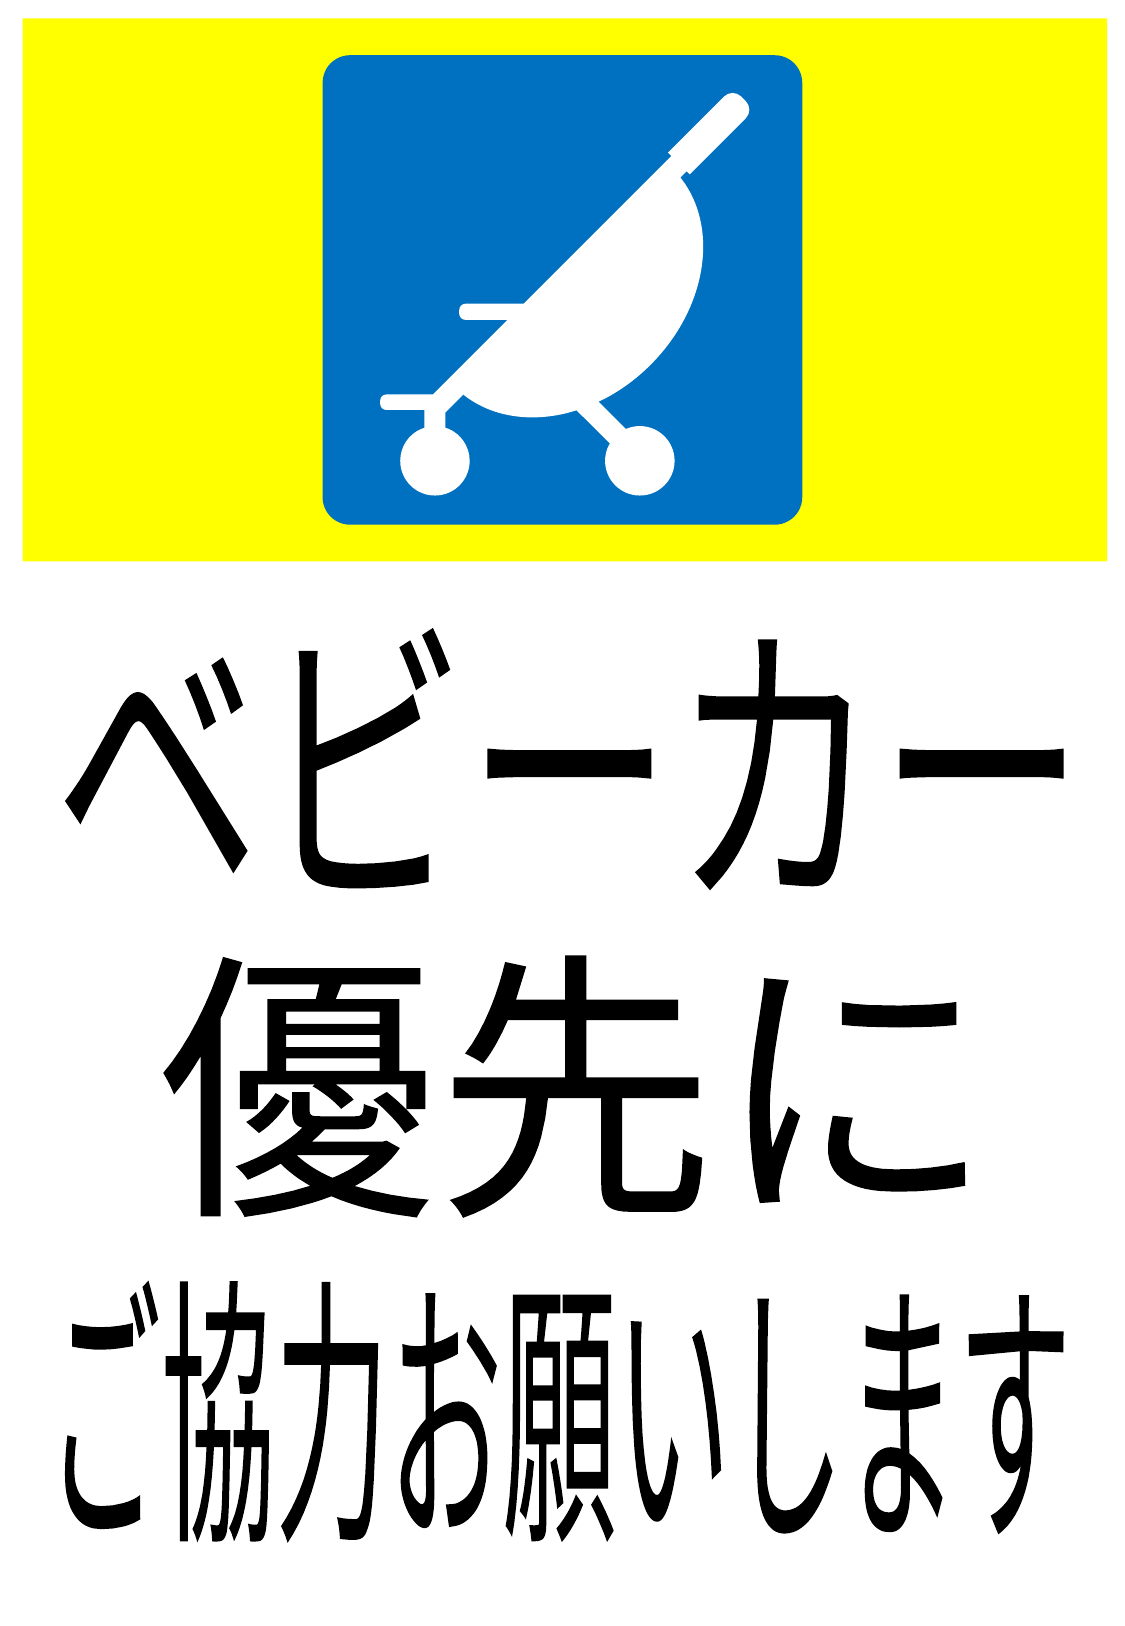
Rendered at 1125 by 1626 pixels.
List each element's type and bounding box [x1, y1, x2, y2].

text_box [64, 627, 1064, 1544]
text_box [20, 16, 1109, 563]
text_box [322, 54, 803, 525]
